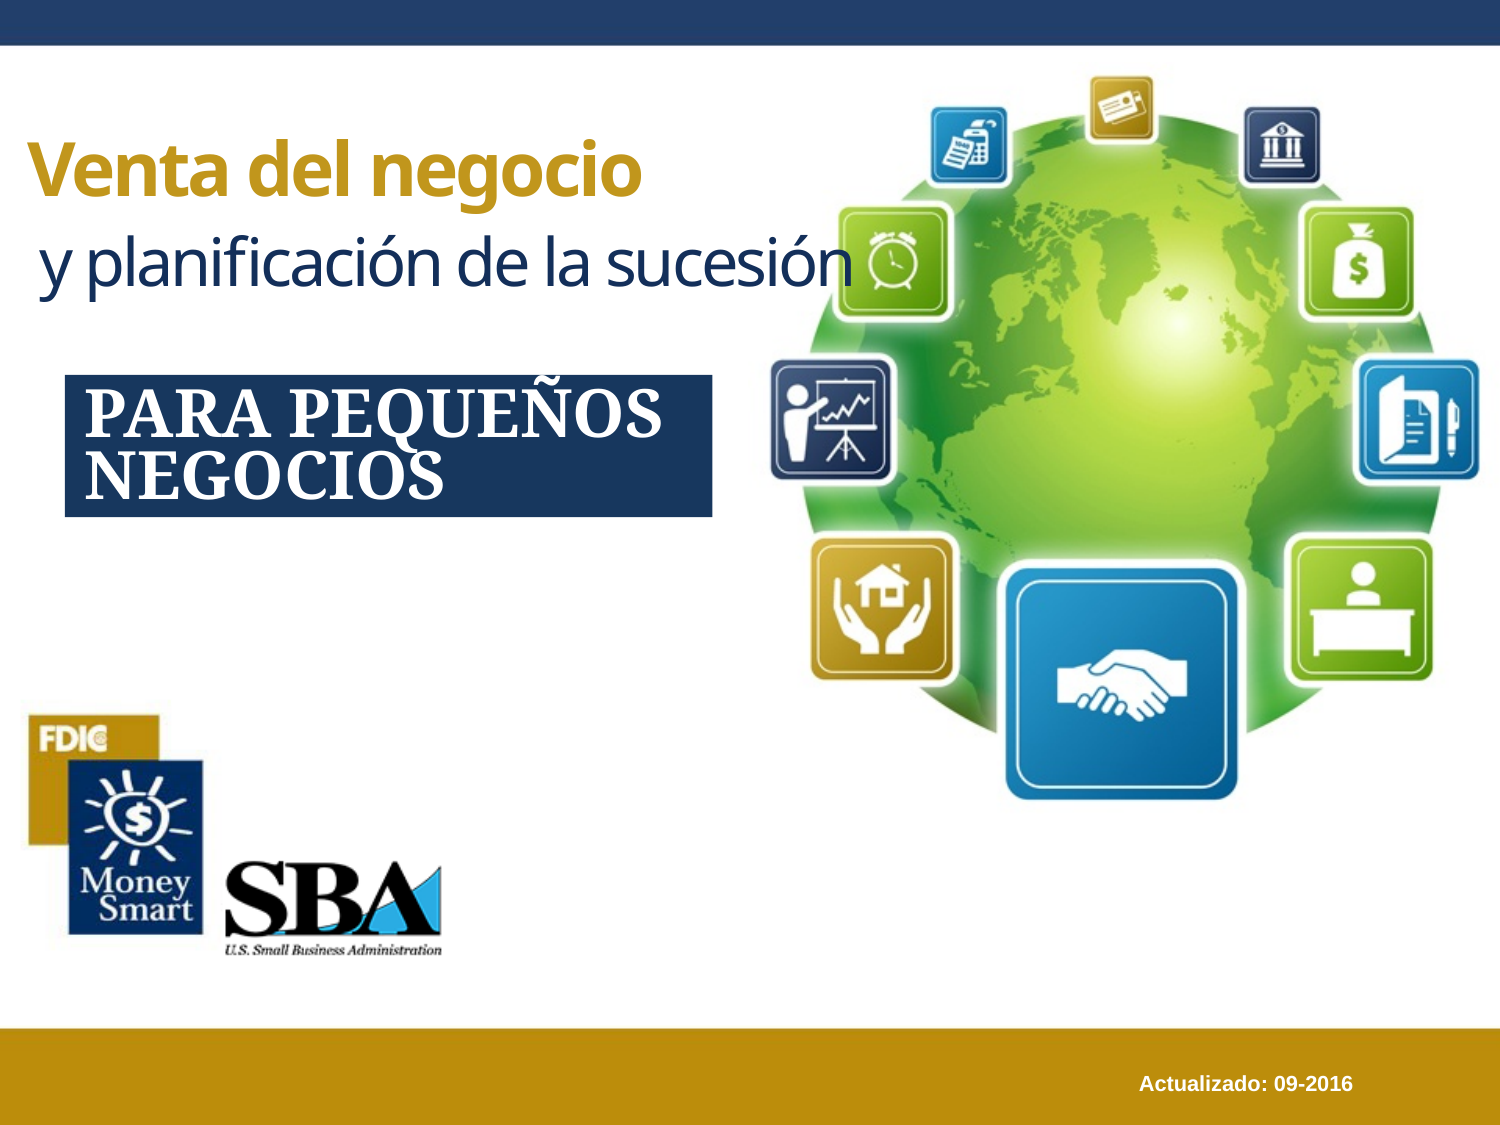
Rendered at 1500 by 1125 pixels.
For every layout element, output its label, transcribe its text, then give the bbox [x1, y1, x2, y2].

text_box y planificación de la sucesión [24, 212, 743, 308]
text_box Para pequeños negocios [69, 380, 725, 521]
text_box Actualizado: 09-2016 [1124, 1062, 1369, 1104]
text_box [63, 373, 715, 519]
picture [0, 0, 1500, 1125]
text_box Venta del negocio [12, 137, 743, 219]
